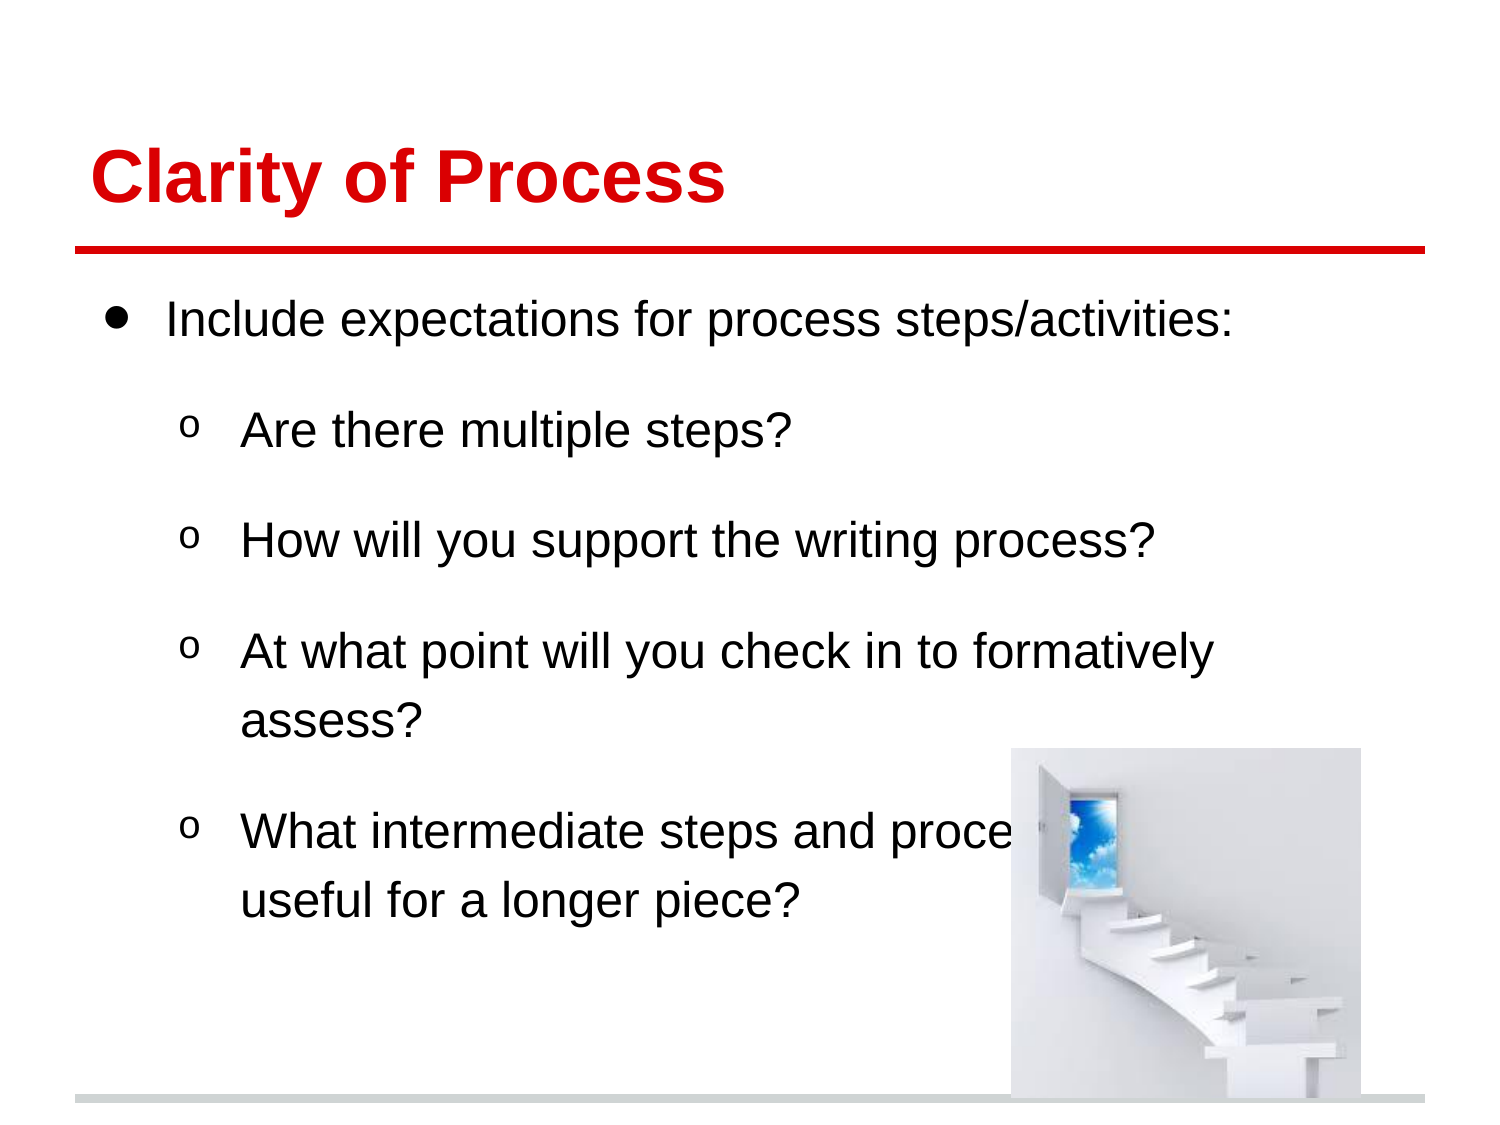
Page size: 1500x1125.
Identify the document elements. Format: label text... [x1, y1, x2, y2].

picture [1010, 747, 1361, 1098]
title Clarity of Process [75, 45, 1425, 233]
list Include expectations for process steps/activities: Are there multiple steps? How will you support the writing process? At what point will you check in to formatively assess? What intermediate steps and procedures would be useful for a longer piece? [75, 262, 1425, 1078]
